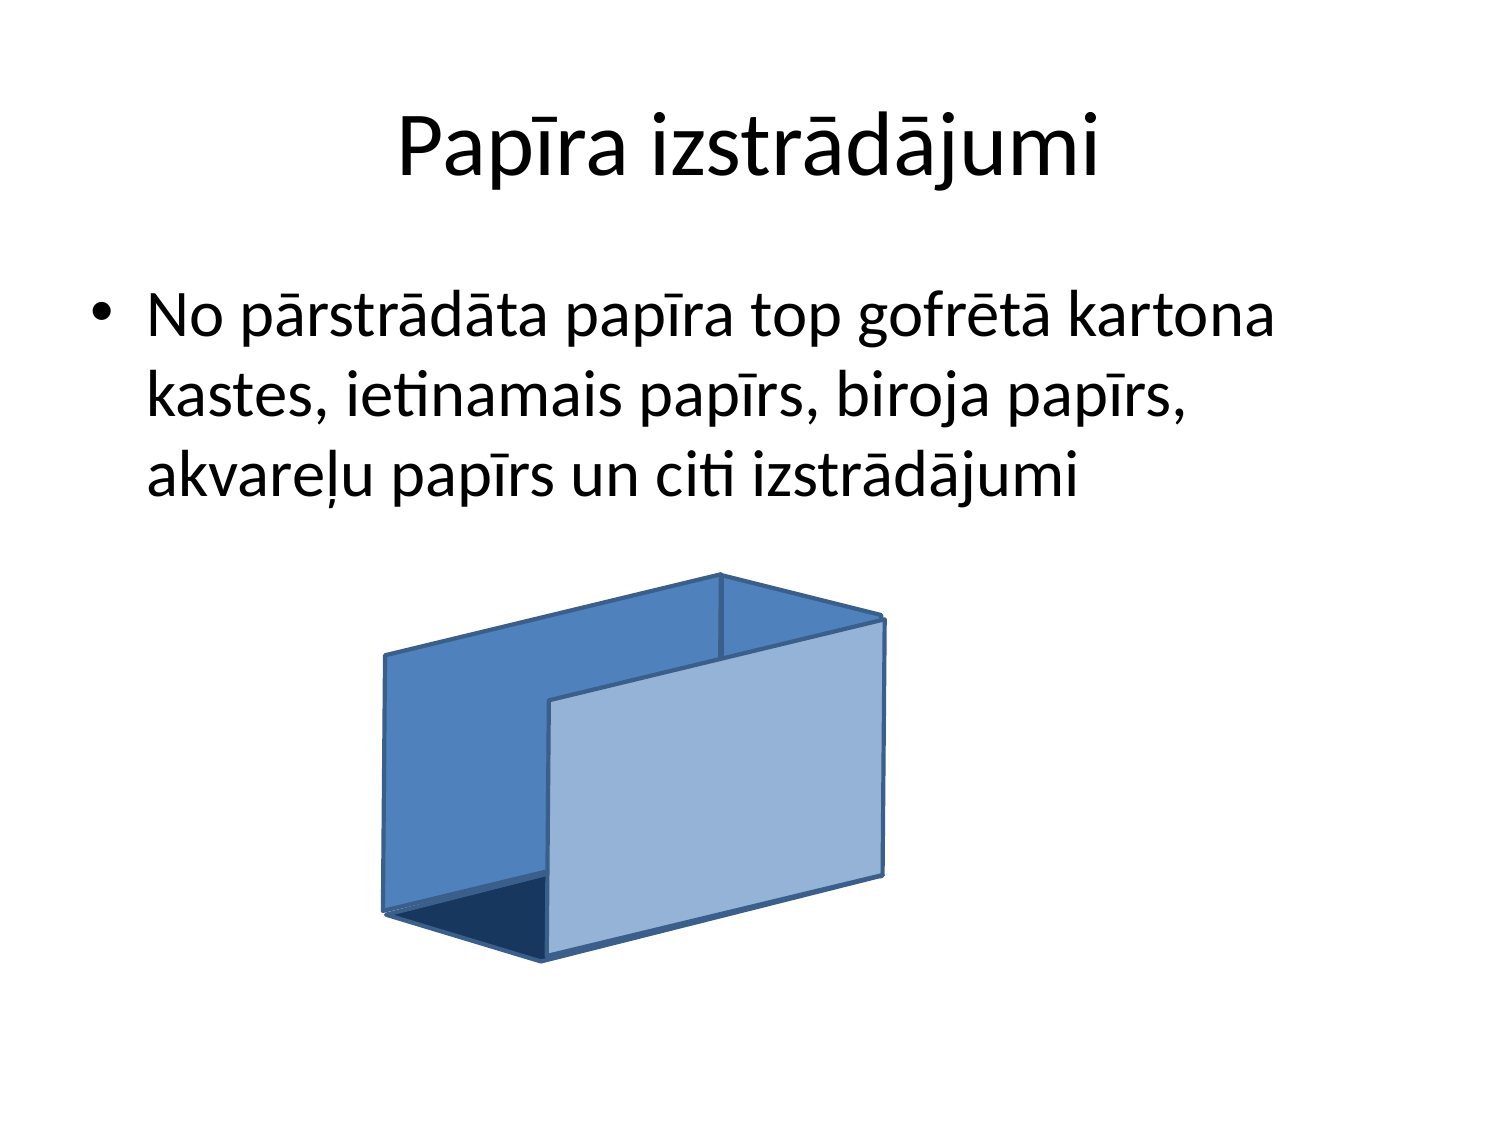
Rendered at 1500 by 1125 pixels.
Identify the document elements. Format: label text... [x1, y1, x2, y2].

text_box [544, 617, 887, 959]
list No pārstrādāta papīra top gofrētā kartona kastes, ietinamais papīrs, biroja papīrs, akvareļu papīrs un citi izstrādājumi [75, 262, 1425, 563]
text_box [383, 872, 850, 964]
title Papīra izstrādājumi [75, 45, 1425, 233]
text_box [380, 572, 723, 913]
text_box [719, 573, 884, 656]
